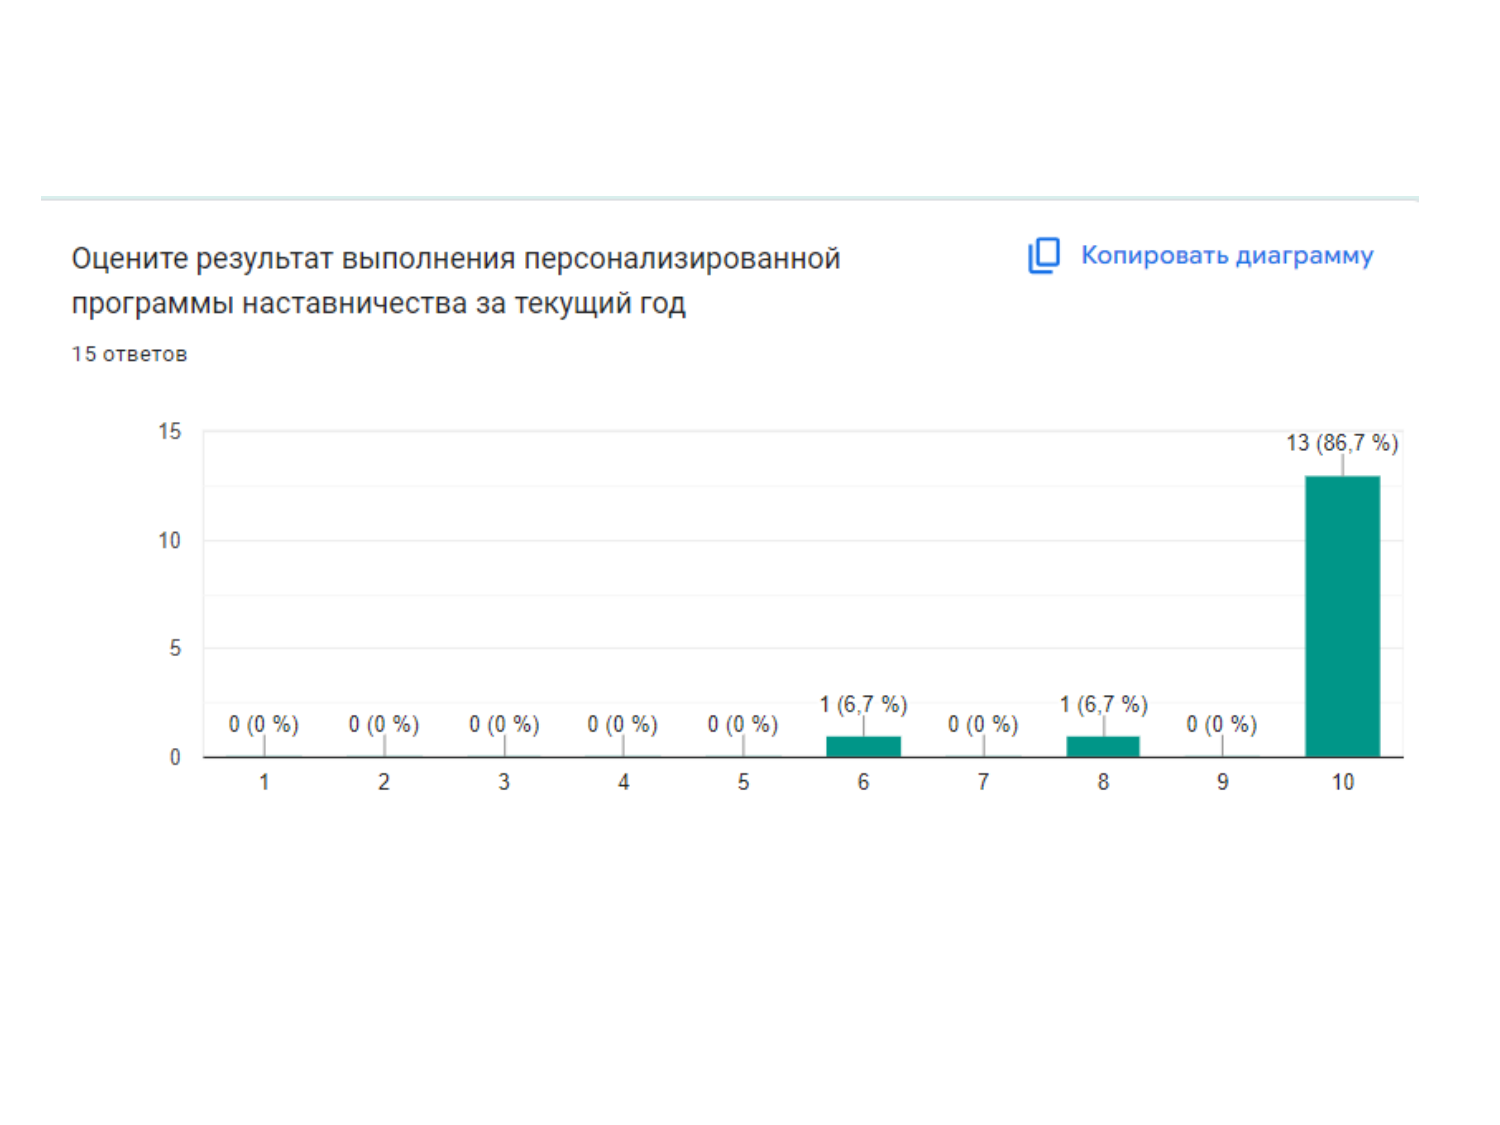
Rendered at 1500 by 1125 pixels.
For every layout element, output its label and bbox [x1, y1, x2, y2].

picture [41, 196, 1419, 891]
